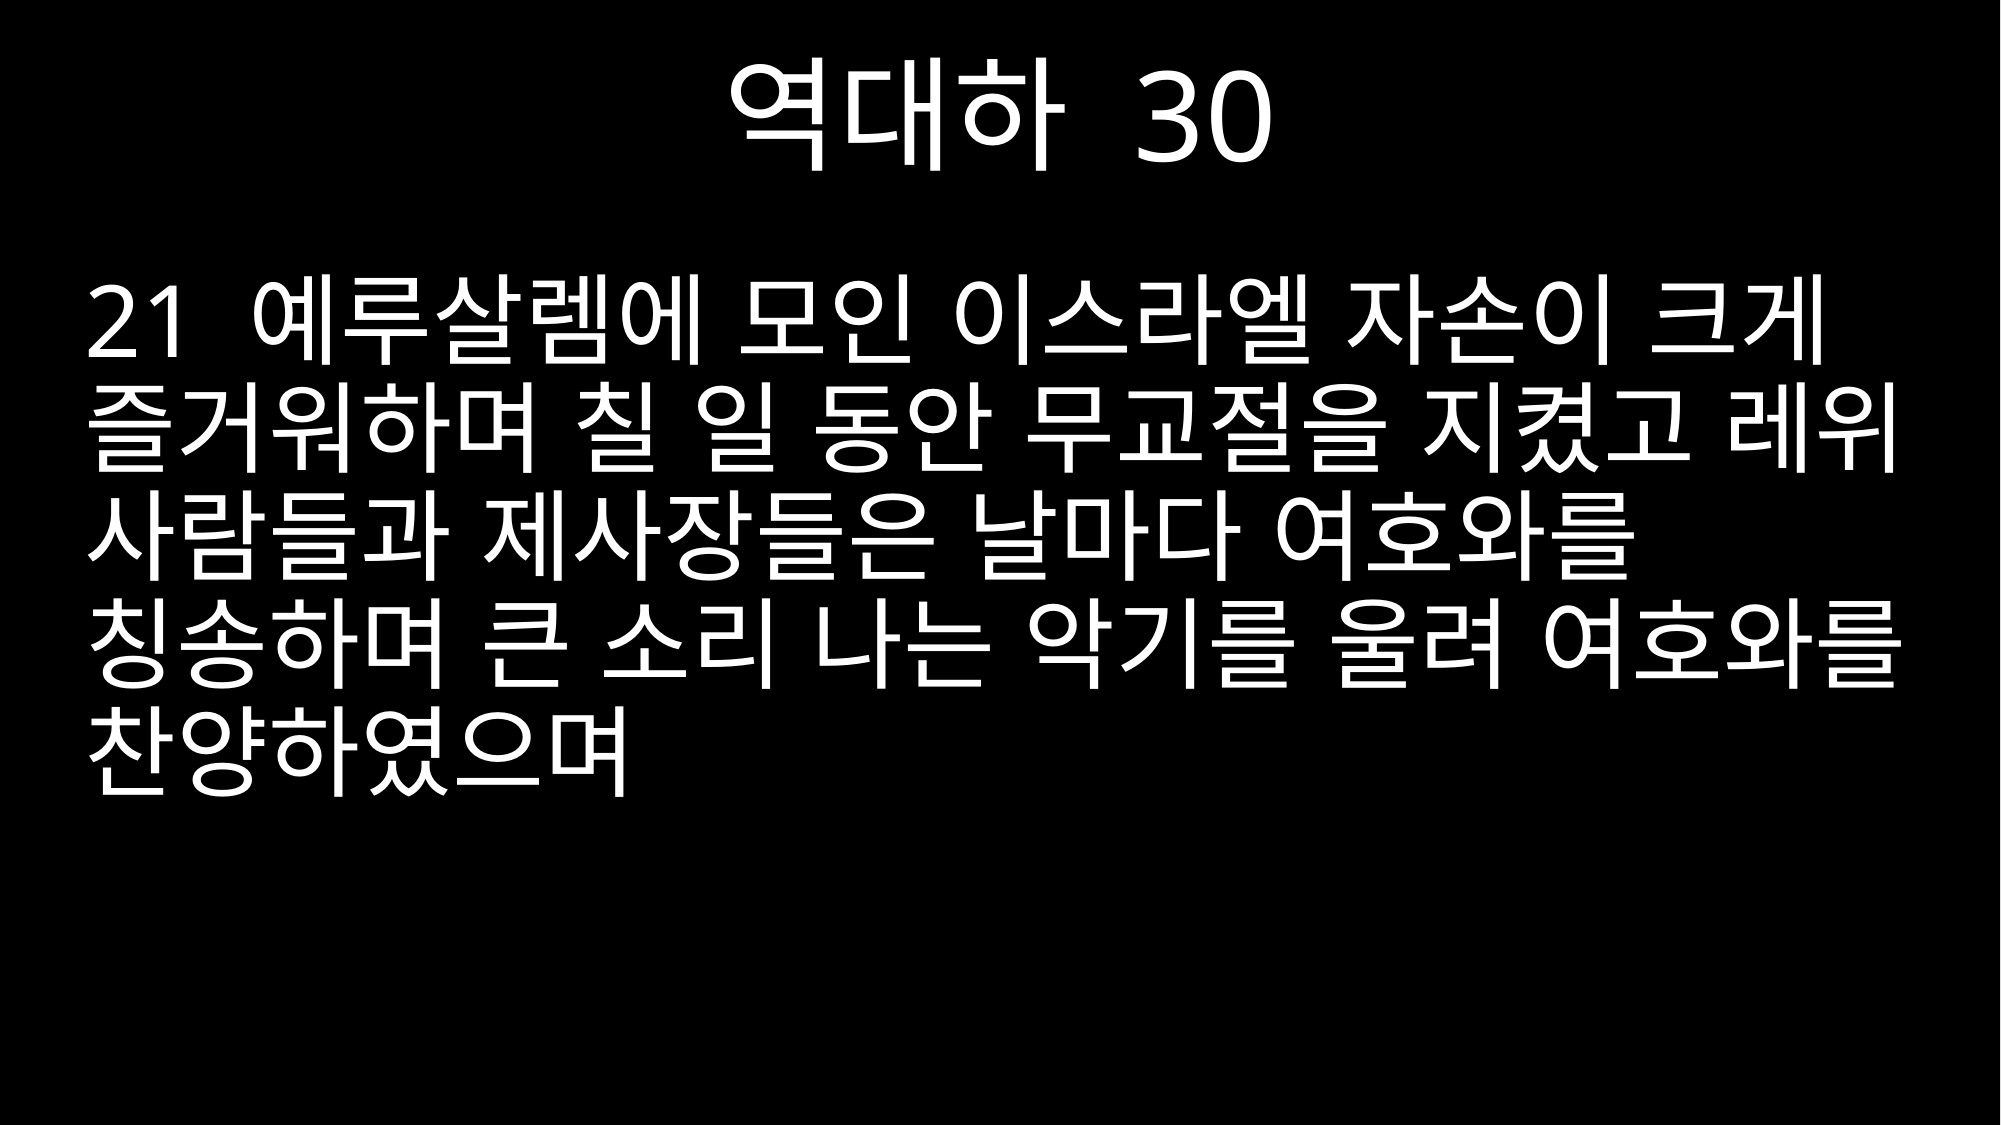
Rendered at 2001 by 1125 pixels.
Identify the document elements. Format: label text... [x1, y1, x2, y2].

list 21 예루살렘에 모인 이스라엘 자손이 크게 즐거워하며 칠 일 동안 무교절을 지켰고 레위 사람들과 제사장들은 날마다 여호와를 칭송하며 큰 소리 나는 악기를 울려 여호와를 찬양하였으며 [69, 263, 1953, 423]
picture [0, 0, 2001, 1125]
footer 역대하 30 [0, 32, 2000, 192]
